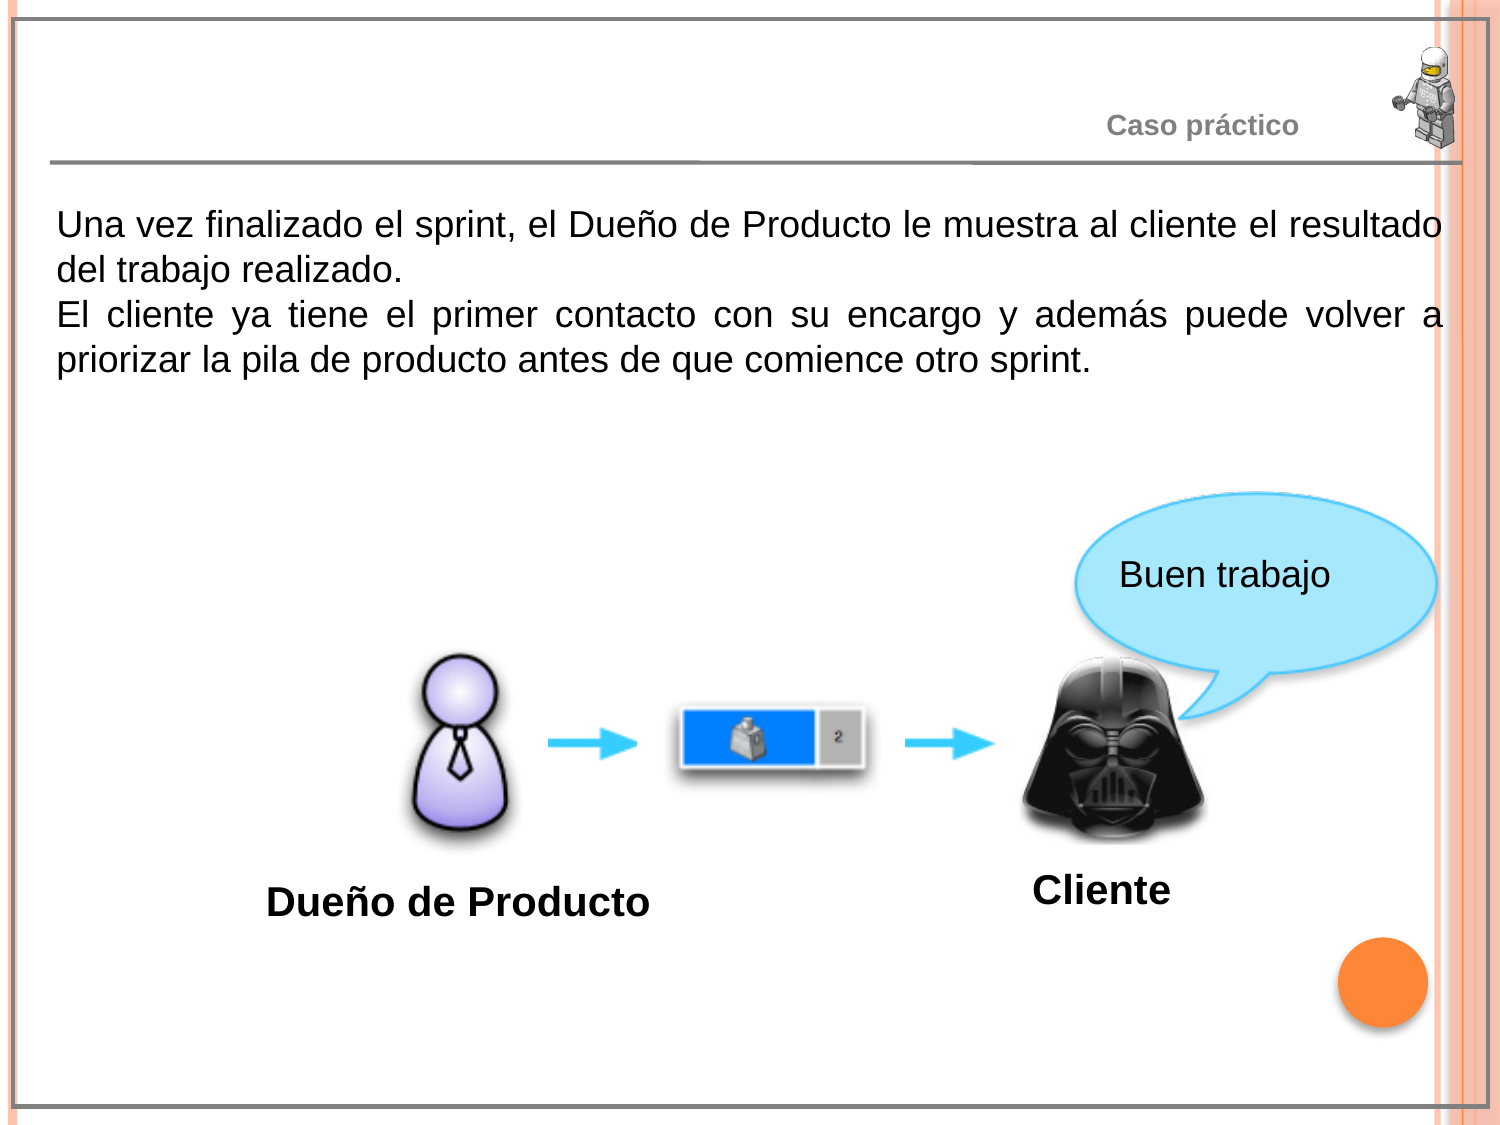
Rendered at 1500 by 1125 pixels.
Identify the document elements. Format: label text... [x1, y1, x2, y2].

text_box Caso práctico [1099, 106, 1324, 157]
picture [371, 474, 1463, 881]
picture [1383, 37, 1463, 157]
text_box Dueño de Producto [259, 875, 658, 925]
text_box [12, 19, 1488, 1107]
text_box Cliente [1025, 862, 1178, 913]
text_box Una vez finalizado el sprint, el Dueño de Producto le muestra al cliente el resultado del trabajo realizado. El cliente ya tiene el primer contacto con su encargo y además puede volver a priorizar la pila de producto antes de que comience otro sprint. [50, 199, 1450, 507]
